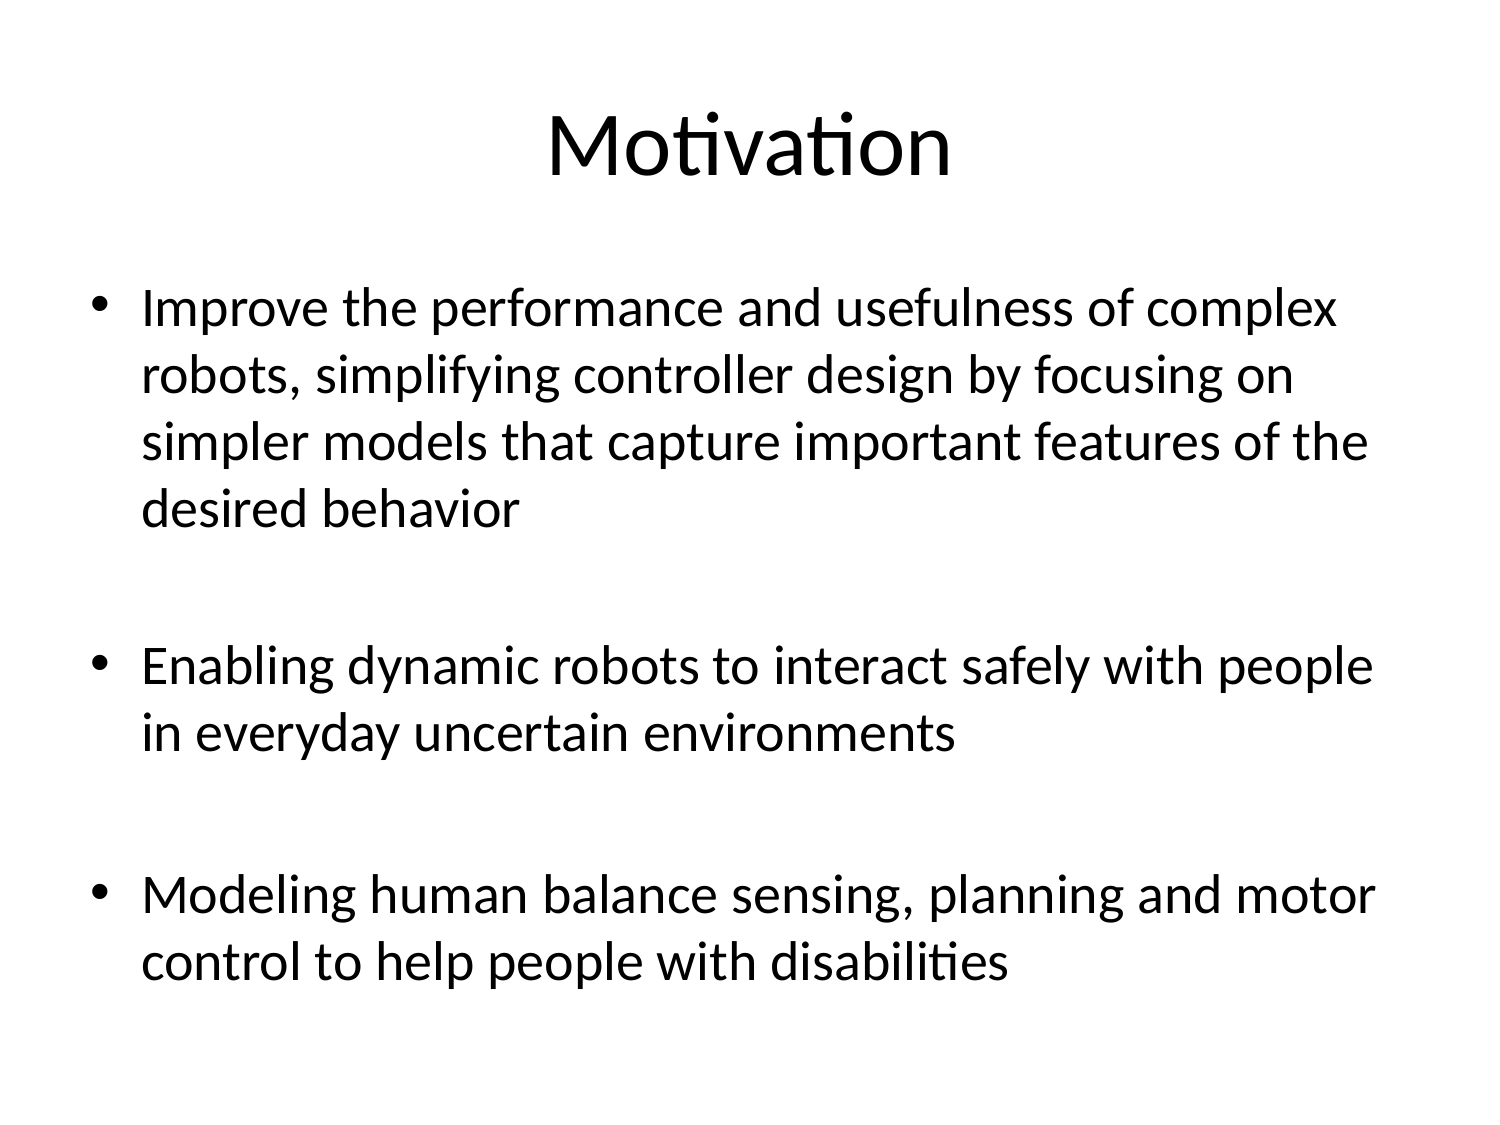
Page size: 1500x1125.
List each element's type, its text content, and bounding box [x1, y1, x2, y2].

title Motivation [75, 45, 1425, 233]
list Improve the performance and usefulness of complex robots, simplifying controller design by focusing on simpler models that capture important features of the desired behavior Enabling dynamic robots to interact safely with people in everyday uncertain environments Modeling human balance sensing, planning and motor control to help people with disabilities [75, 262, 1425, 1005]
